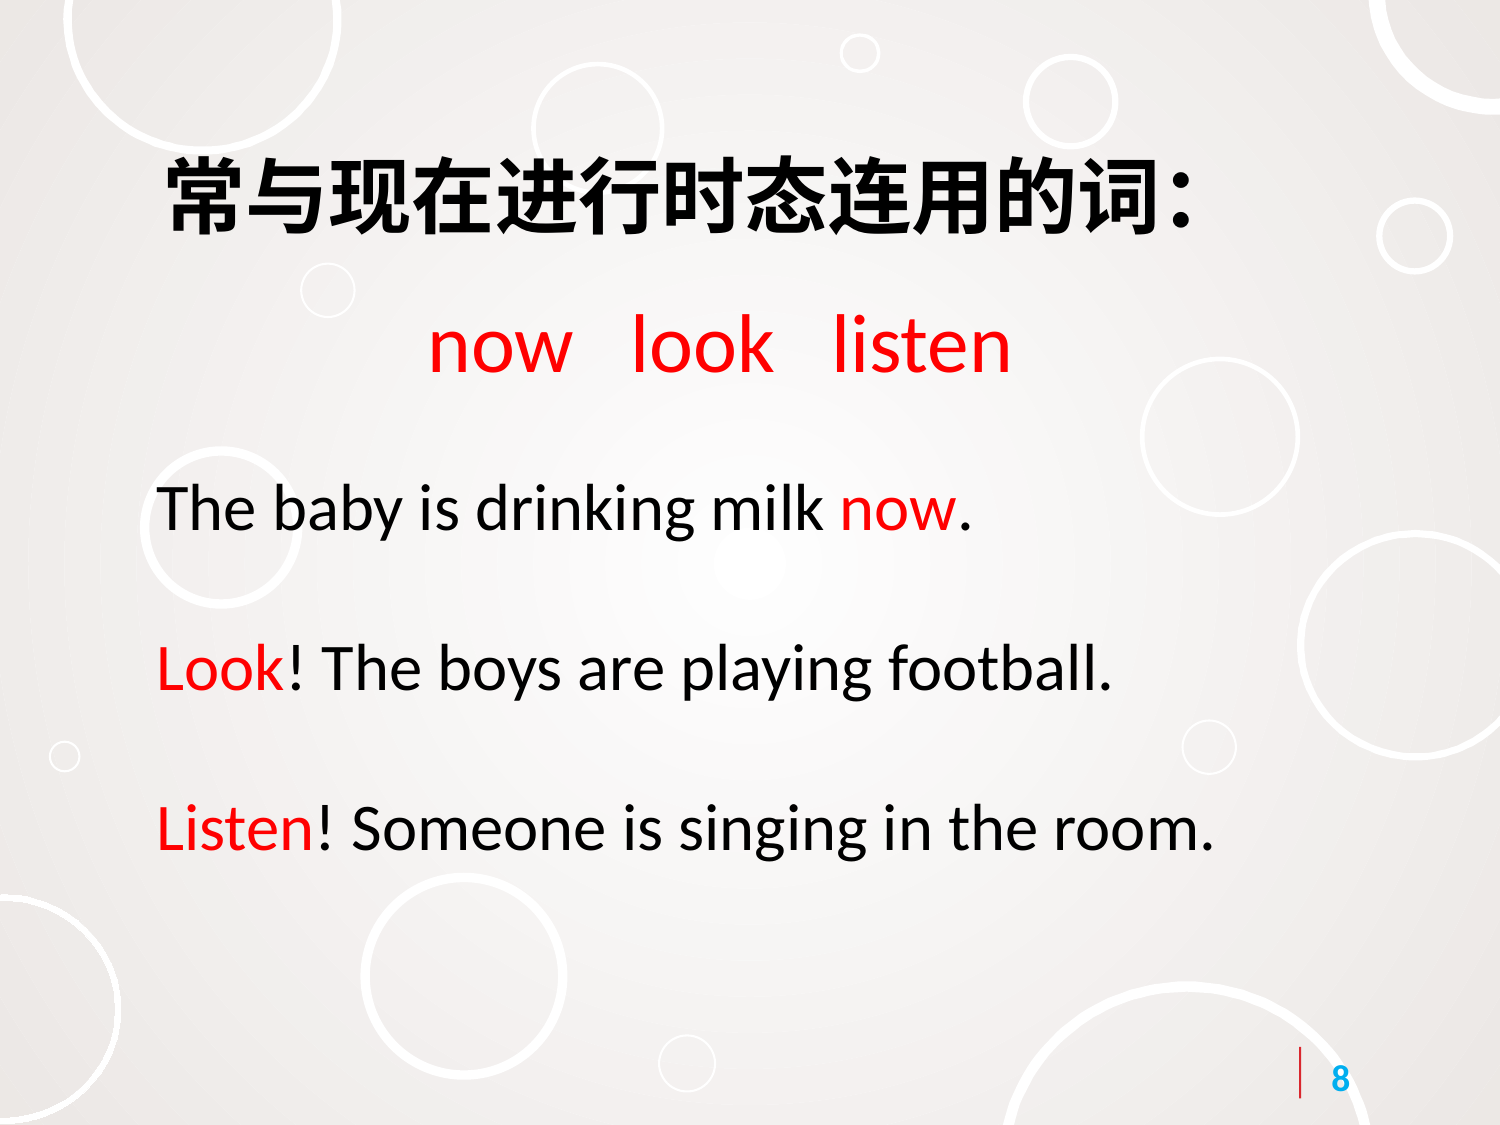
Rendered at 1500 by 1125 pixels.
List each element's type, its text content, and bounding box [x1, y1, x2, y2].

text_box 常与现在进行时态连用的词： now look listen [147, 137, 1294, 397]
text_box The baby is drinking milk now. Look! The boys are playing football. Listen! Someone is singing in the room. [141, 456, 1300, 872]
text_box 8 [1299, 1046, 1383, 1107]
